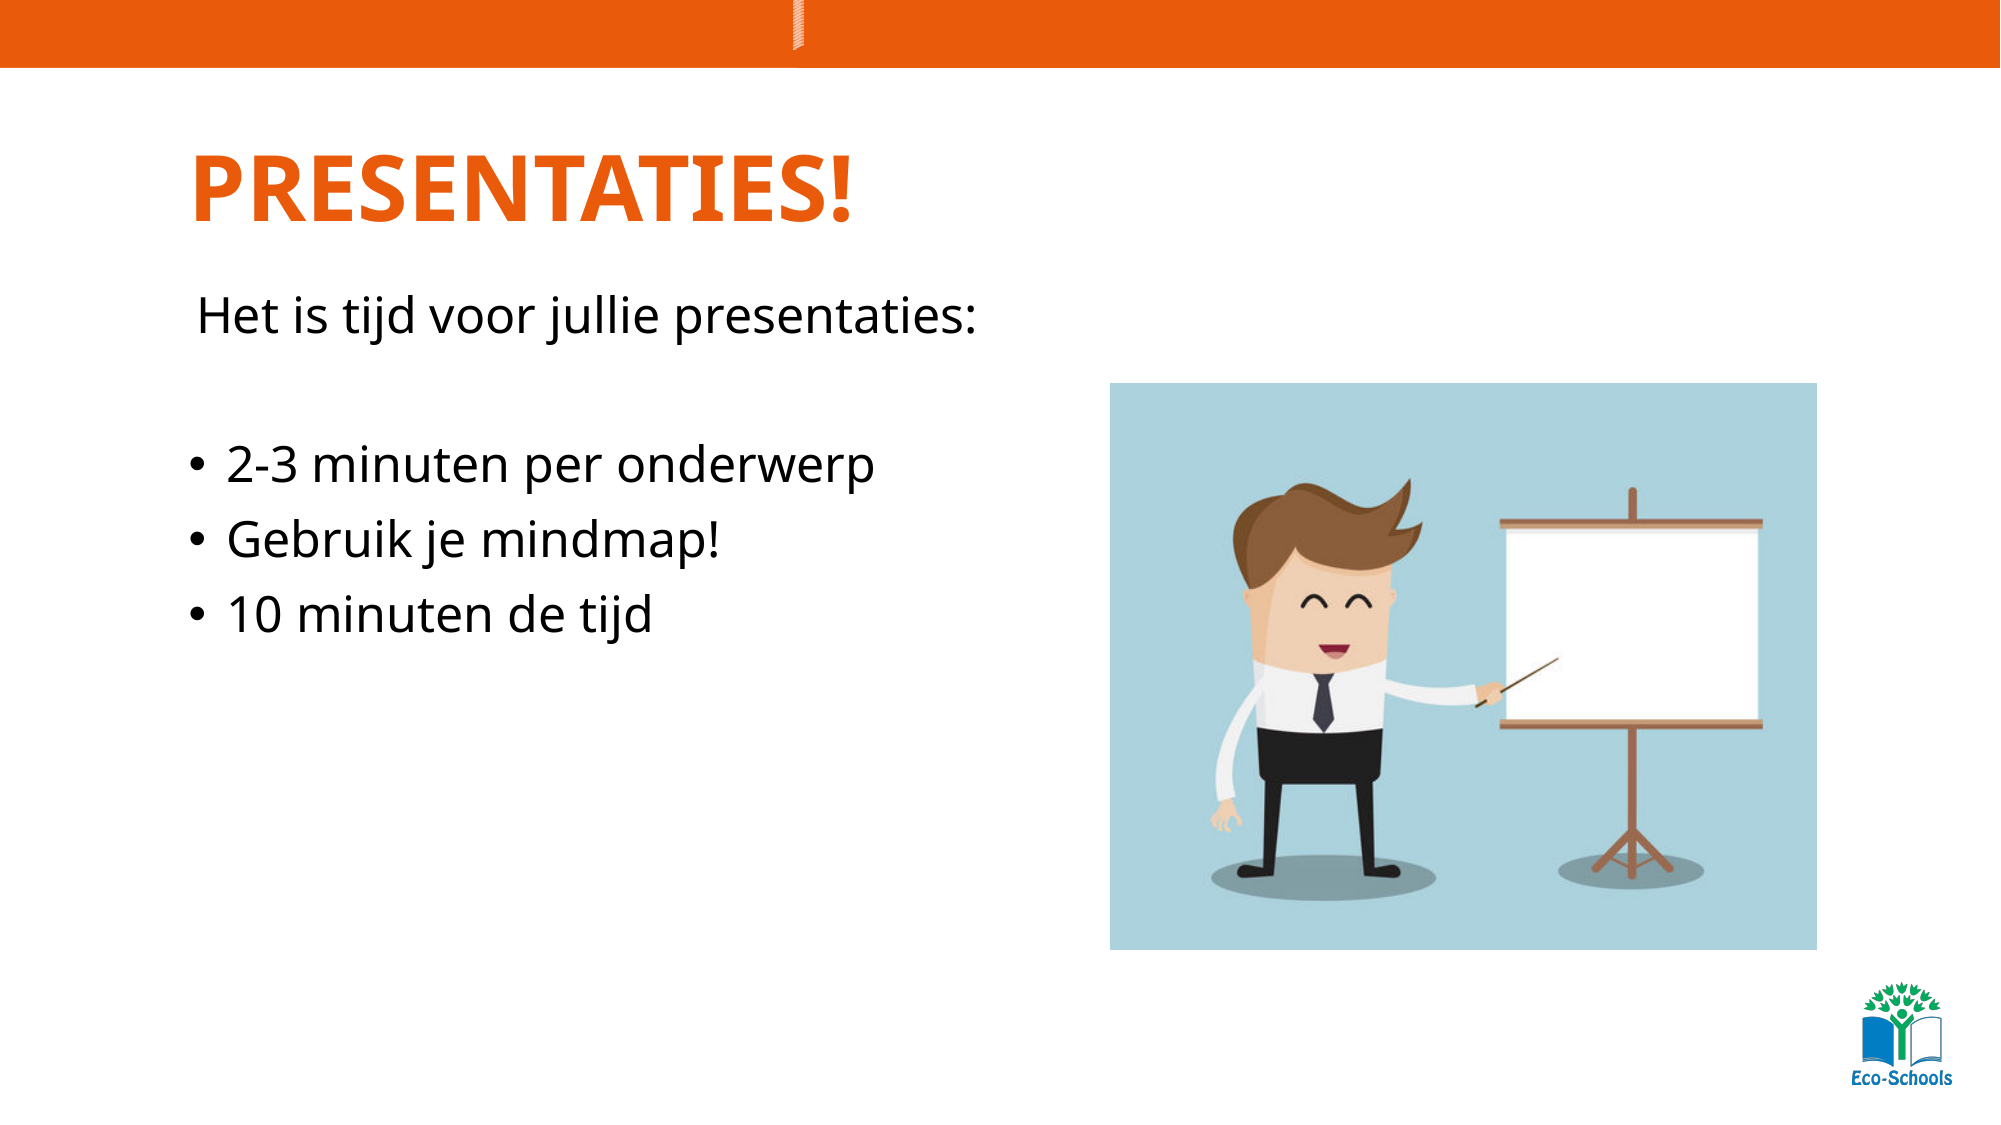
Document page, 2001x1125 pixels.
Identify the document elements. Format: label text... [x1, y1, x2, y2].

picture [793, 0, 804, 50]
title Presentaties! [173, 102, 1644, 249]
picture [1109, 383, 1817, 950]
picture [1852, 982, 1952, 1085]
list Het is tijd voor jullie presentaties: 2-3 minuten per onderwerp Gebruik je mindmap! 10 minuten de tijd [173, 282, 1071, 803]
